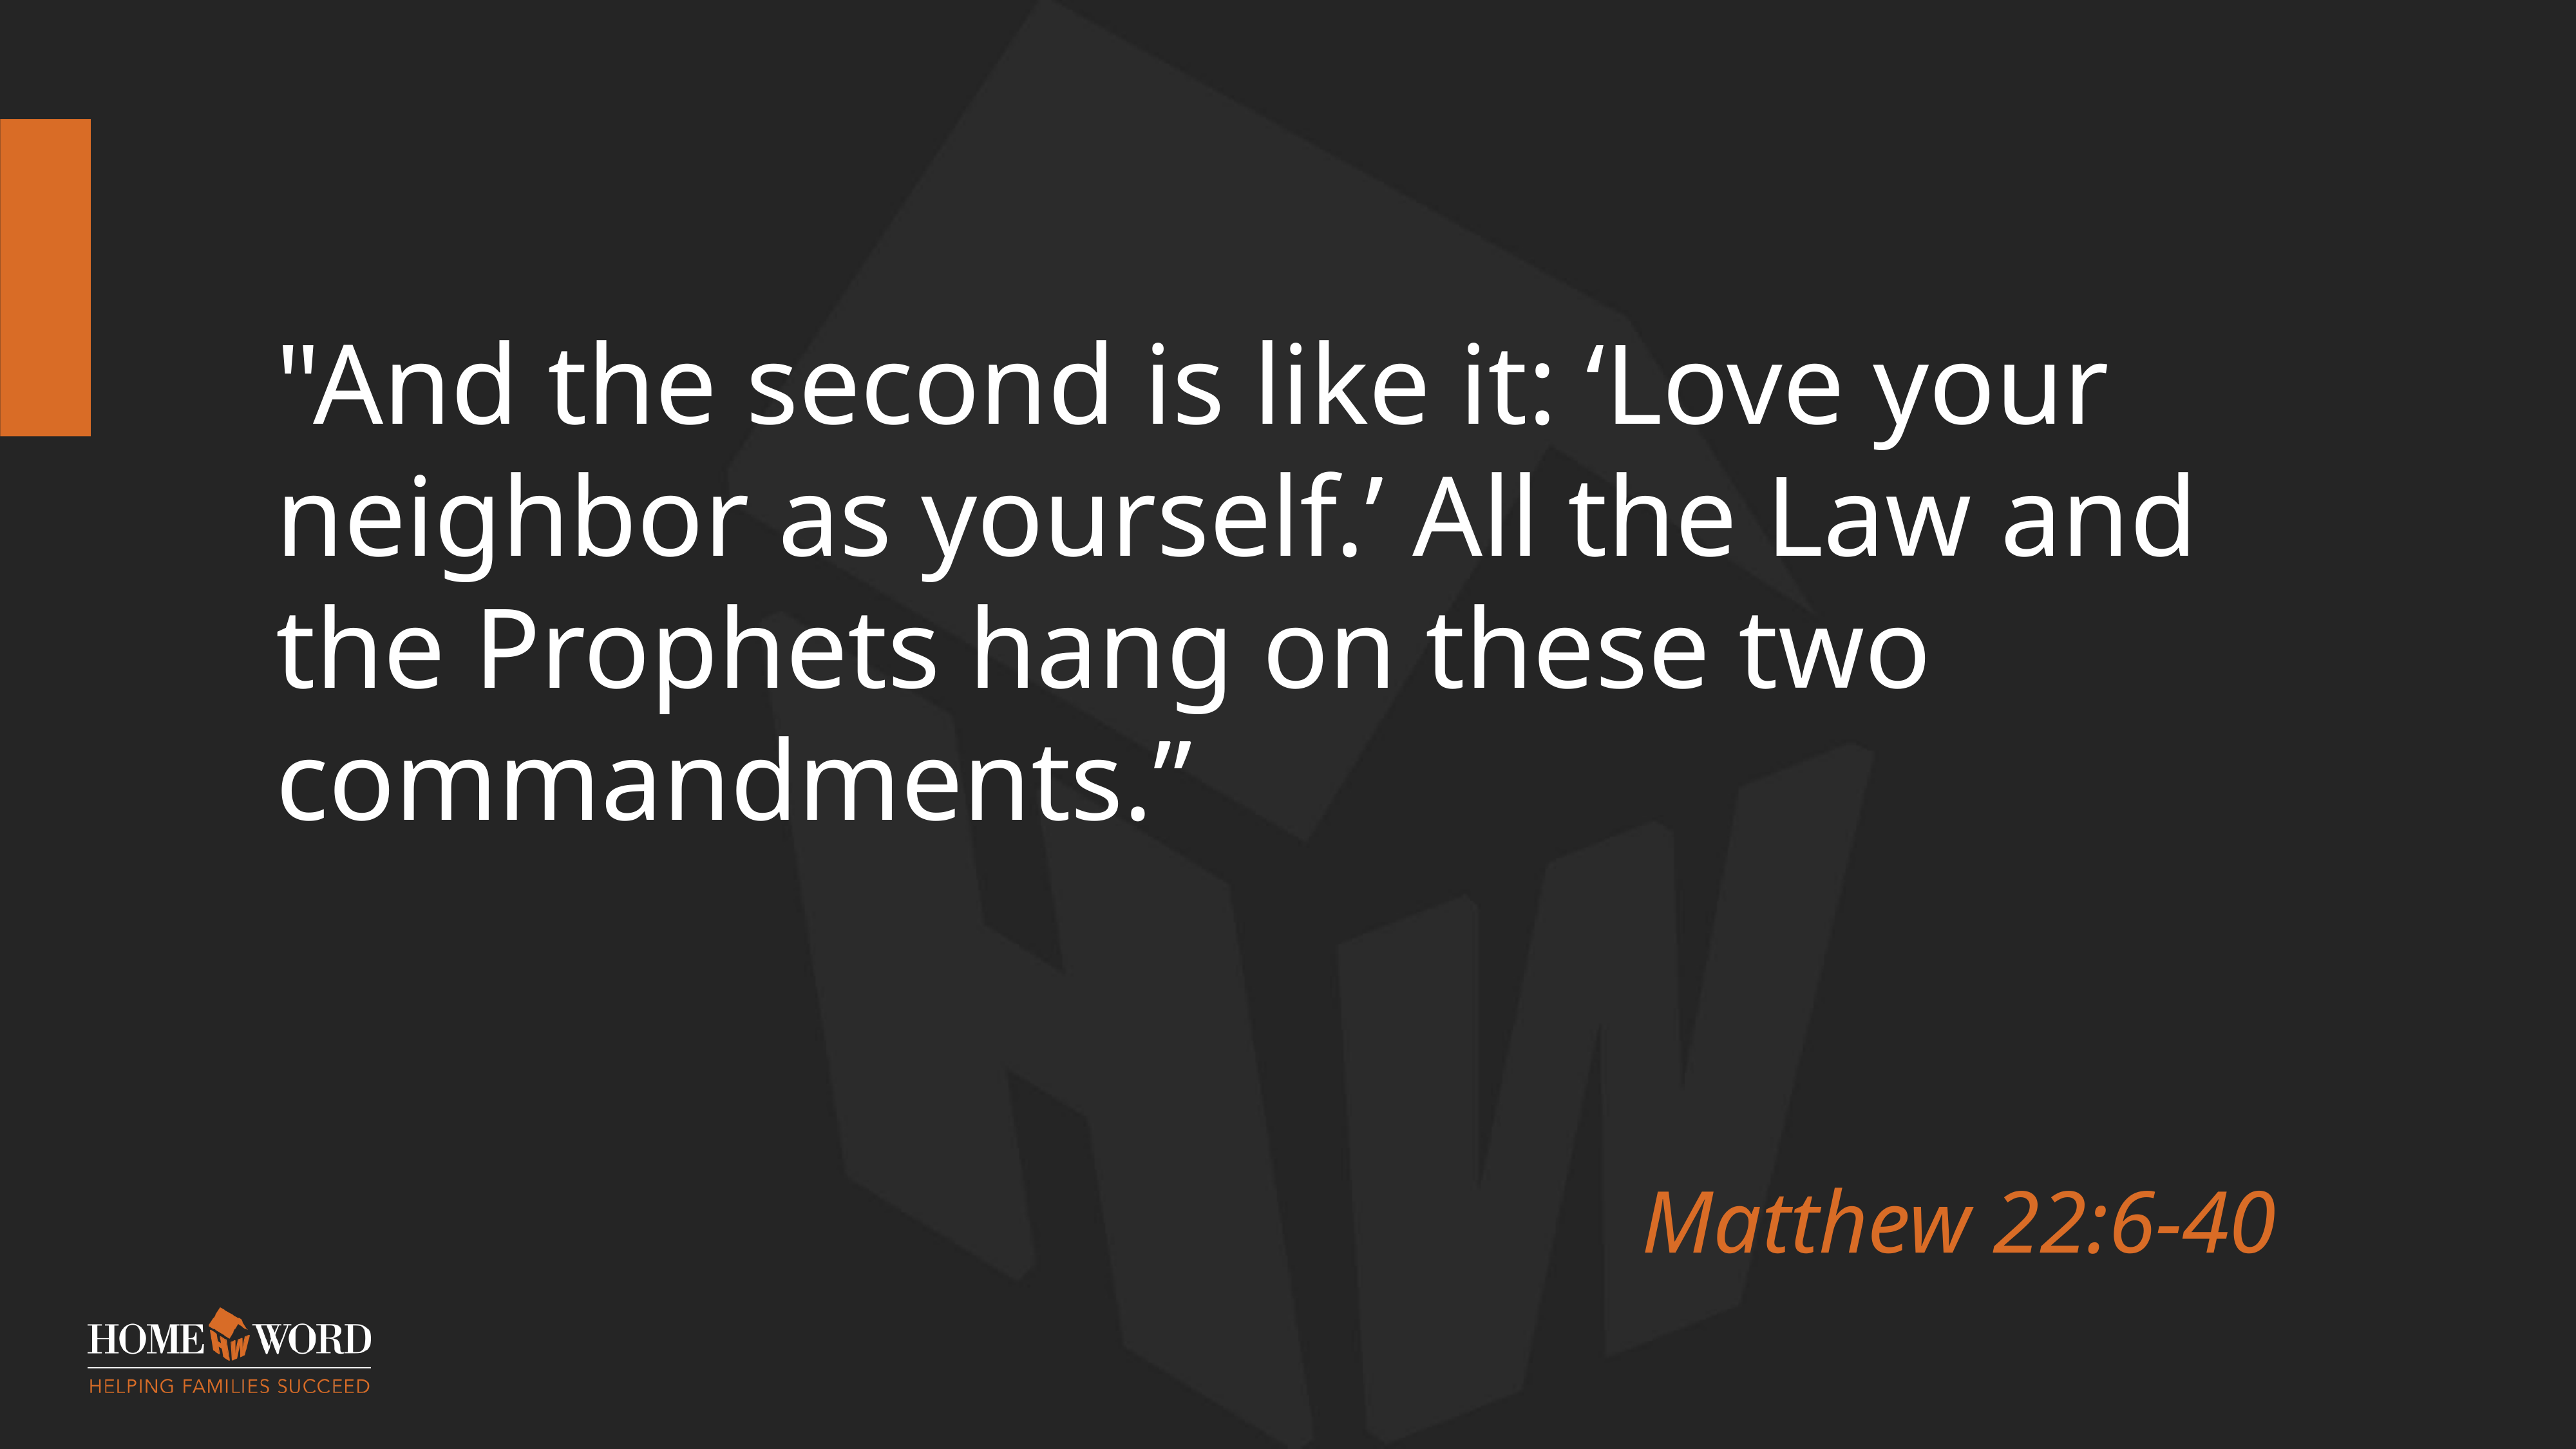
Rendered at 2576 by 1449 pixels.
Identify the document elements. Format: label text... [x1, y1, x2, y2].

title "And the second is like it: ‘Love your neighbor as yourself.’ All the Law and the Prophets hang on these two commandments.” [270, 308, 2291, 1032]
picture [0, 0, 2576, 1449]
text_box Matthew 22:6-40 [337, 1162, 2282, 1276]
